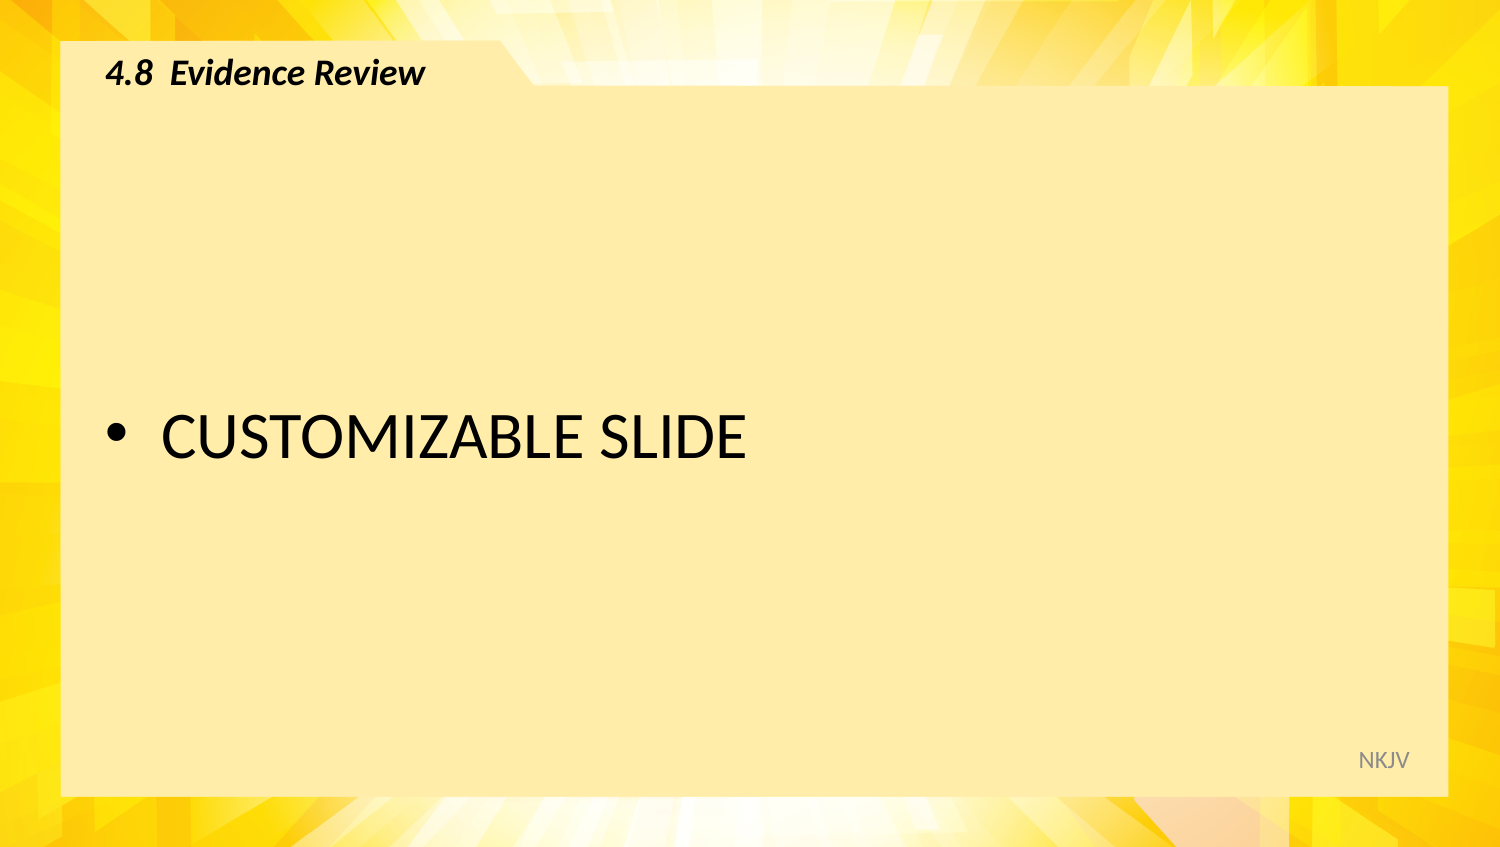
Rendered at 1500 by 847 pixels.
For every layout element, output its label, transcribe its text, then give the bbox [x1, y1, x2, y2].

list CUSTOMIZABLE SLIDE [89, 141, 1403, 722]
picture [0, 0, 1500, 847]
footer NKJV [950, 736, 1425, 782]
title 4.8 Evidence Review [89, 33, 1420, 108]
